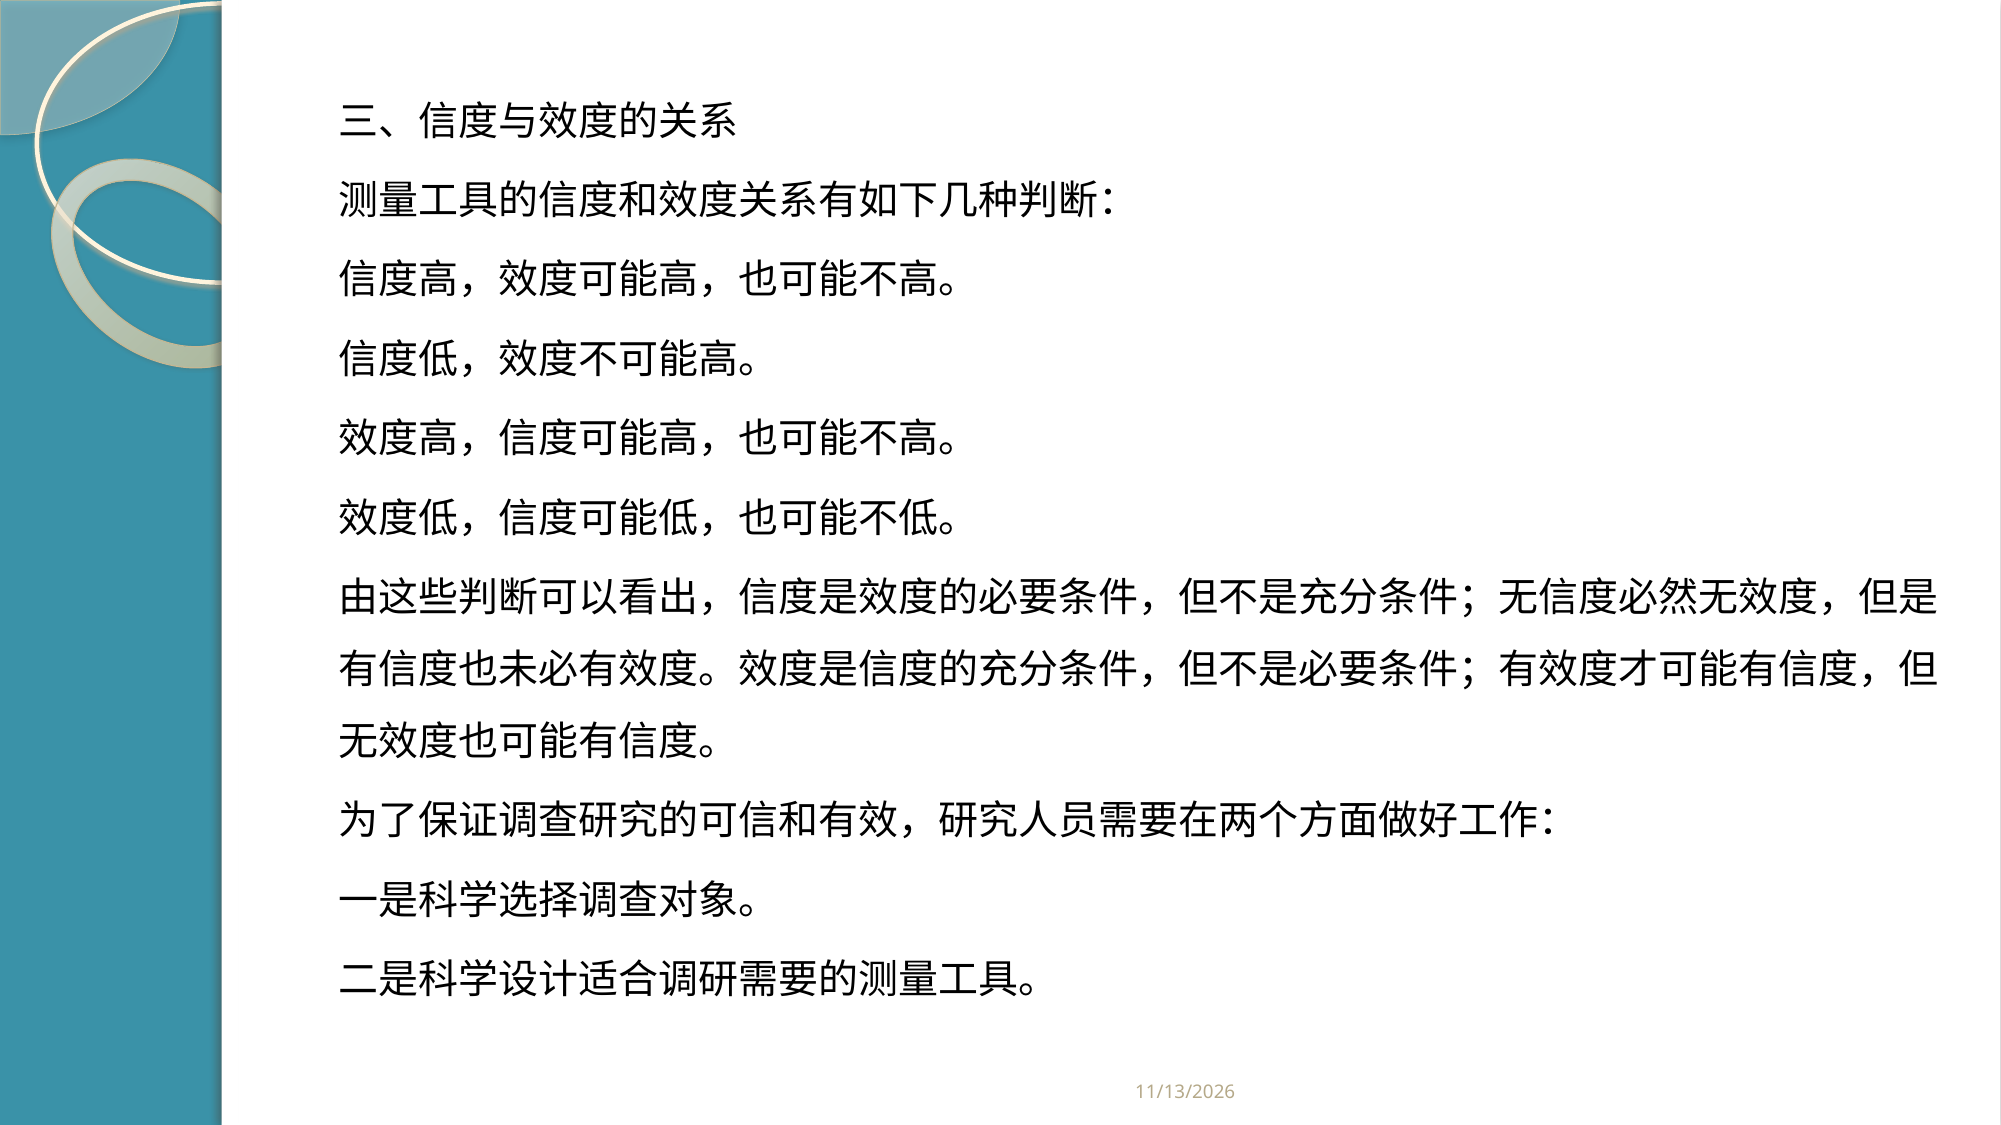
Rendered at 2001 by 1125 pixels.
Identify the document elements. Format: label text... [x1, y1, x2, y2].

list 三、信度与效度的关系 测量工具的信度和效度关系有如下几种判断： 信度高，效度可能高，也可能不高。 信度低，效度不可能高。 效度高，信度可能高，也可能不高。 效度低，信度可能低，也可能不低。 由这些判断可以看出，信度是效度的必要条件，但不是充分条件；无信度必然无效度，但是有信度也未必有效度。效度是信度的充分条件，但不是必要条件；有效度才可能有信度，但无效度也可能有信度。 为了保证调查研究的可信和有效，研究人员需要在两个方面做好工作： 一是科学选择调查对象。 二是科学设计适合调研需要的测量工具。 [313, 63, 1954, 1021]
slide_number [783, 1034, 1250, 1113]
